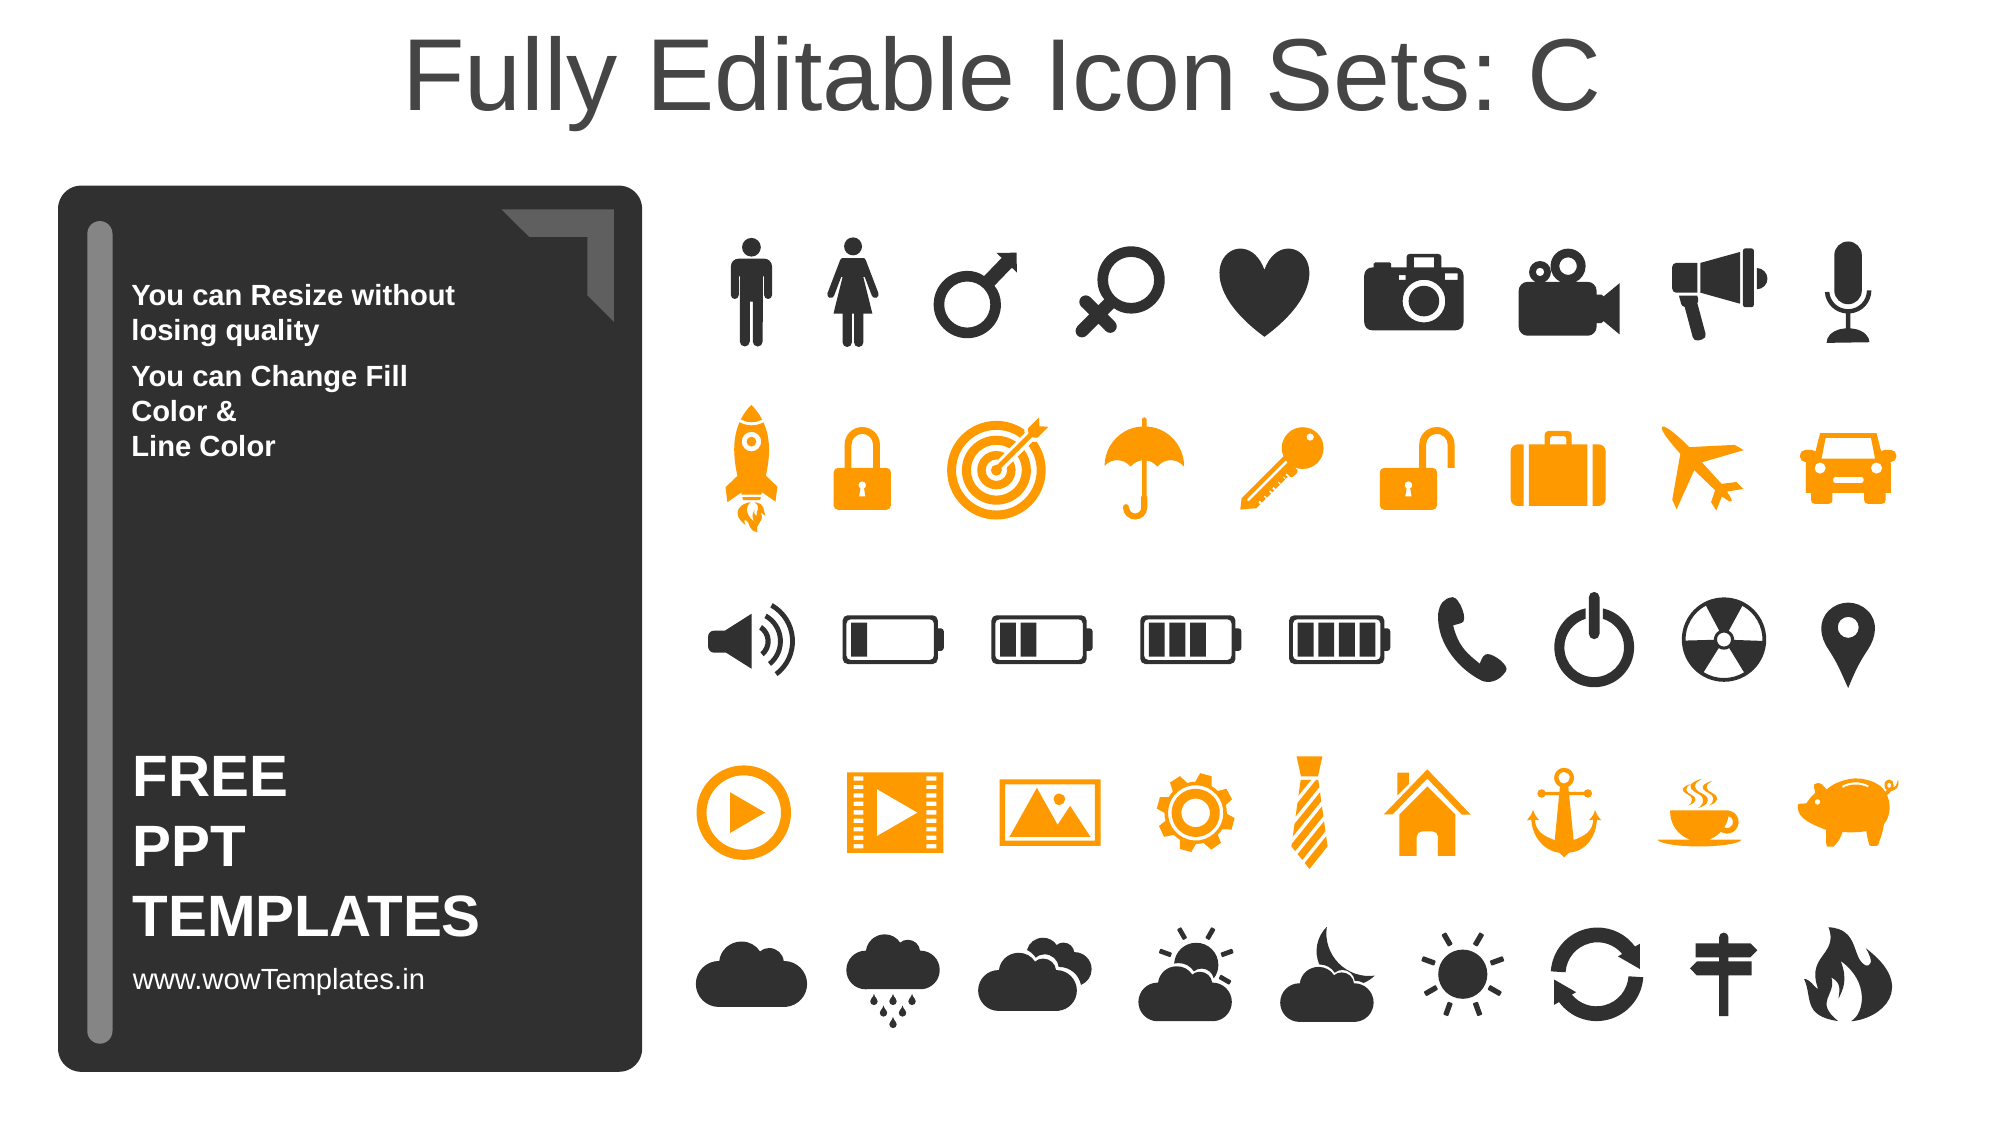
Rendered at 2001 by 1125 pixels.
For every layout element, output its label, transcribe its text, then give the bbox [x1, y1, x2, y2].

text_box [1796, 777, 1900, 848]
text_box [1288, 614, 1392, 666]
text_box [768, 601, 796, 678]
text_box [977, 936, 1093, 1012]
text_box [1833, 240, 1863, 306]
text_box [999, 778, 1102, 847]
text_box [1488, 955, 1506, 967]
text_box [1472, 931, 1485, 948]
text_box [1381, 766, 1474, 857]
text_box [1279, 923, 1378, 1023]
text_box [846, 771, 944, 854]
text_box [1527, 429, 1589, 508]
text_box [757, 623, 772, 658]
text_box [1378, 425, 1456, 511]
text_box [1517, 247, 1621, 337]
text_box [1553, 975, 1645, 1023]
text_box [1442, 1000, 1454, 1018]
text_box [1290, 755, 1329, 871]
list Fully Editable Icon Sets: C [53, 20, 1952, 140]
text_box [878, 1002, 889, 1018]
text_box [1680, 596, 1768, 683]
text_box [1176, 926, 1188, 941]
text_box [1363, 252, 1465, 332]
text_box [1671, 247, 1769, 342]
text_box [1688, 931, 1759, 1018]
text_box [1139, 614, 1243, 666]
text_box [1591, 443, 1607, 508]
text_box [1655, 777, 1744, 848]
text_box [1823, 289, 1873, 344]
text_box [932, 251, 1019, 340]
text_box [729, 236, 774, 348]
text_box [1422, 984, 1439, 998]
text_box [946, 415, 1051, 521]
text_box [1509, 443, 1525, 508]
text_box [1103, 416, 1186, 521]
text_box [1155, 771, 1236, 854]
text_box [694, 940, 809, 1008]
text_box [1524, 766, 1604, 859]
text_box [695, 764, 793, 861]
text_box [826, 236, 880, 349]
text_box [832, 425, 892, 511]
text_box [1440, 931, 1454, 948]
text_box [1802, 926, 1894, 1023]
text_box [1137, 941, 1233, 1023]
text_box [1553, 590, 1636, 689]
text_box [1074, 245, 1166, 339]
text_box [1420, 955, 1437, 967]
text_box [1436, 596, 1508, 683]
text_box [724, 403, 779, 534]
text_box [1239, 426, 1325, 511]
text_box [845, 933, 941, 1007]
text_box [1204, 926, 1217, 941]
text_box [707, 611, 753, 671]
text_box [841, 614, 945, 666]
text_box [1798, 432, 1898, 505]
text_box [888, 1014, 898, 1030]
text_box [1471, 1000, 1484, 1018]
text_box [1820, 601, 1876, 691]
text_box [1549, 926, 1641, 974]
text_box [763, 612, 784, 668]
text_box [1218, 247, 1311, 339]
text_box [1660, 425, 1747, 513]
text_box [1486, 984, 1503, 998]
text_box [897, 1002, 908, 1018]
text_box [1219, 947, 1235, 959]
text_box [1437, 948, 1489, 1000]
text_box [990, 614, 1094, 666]
